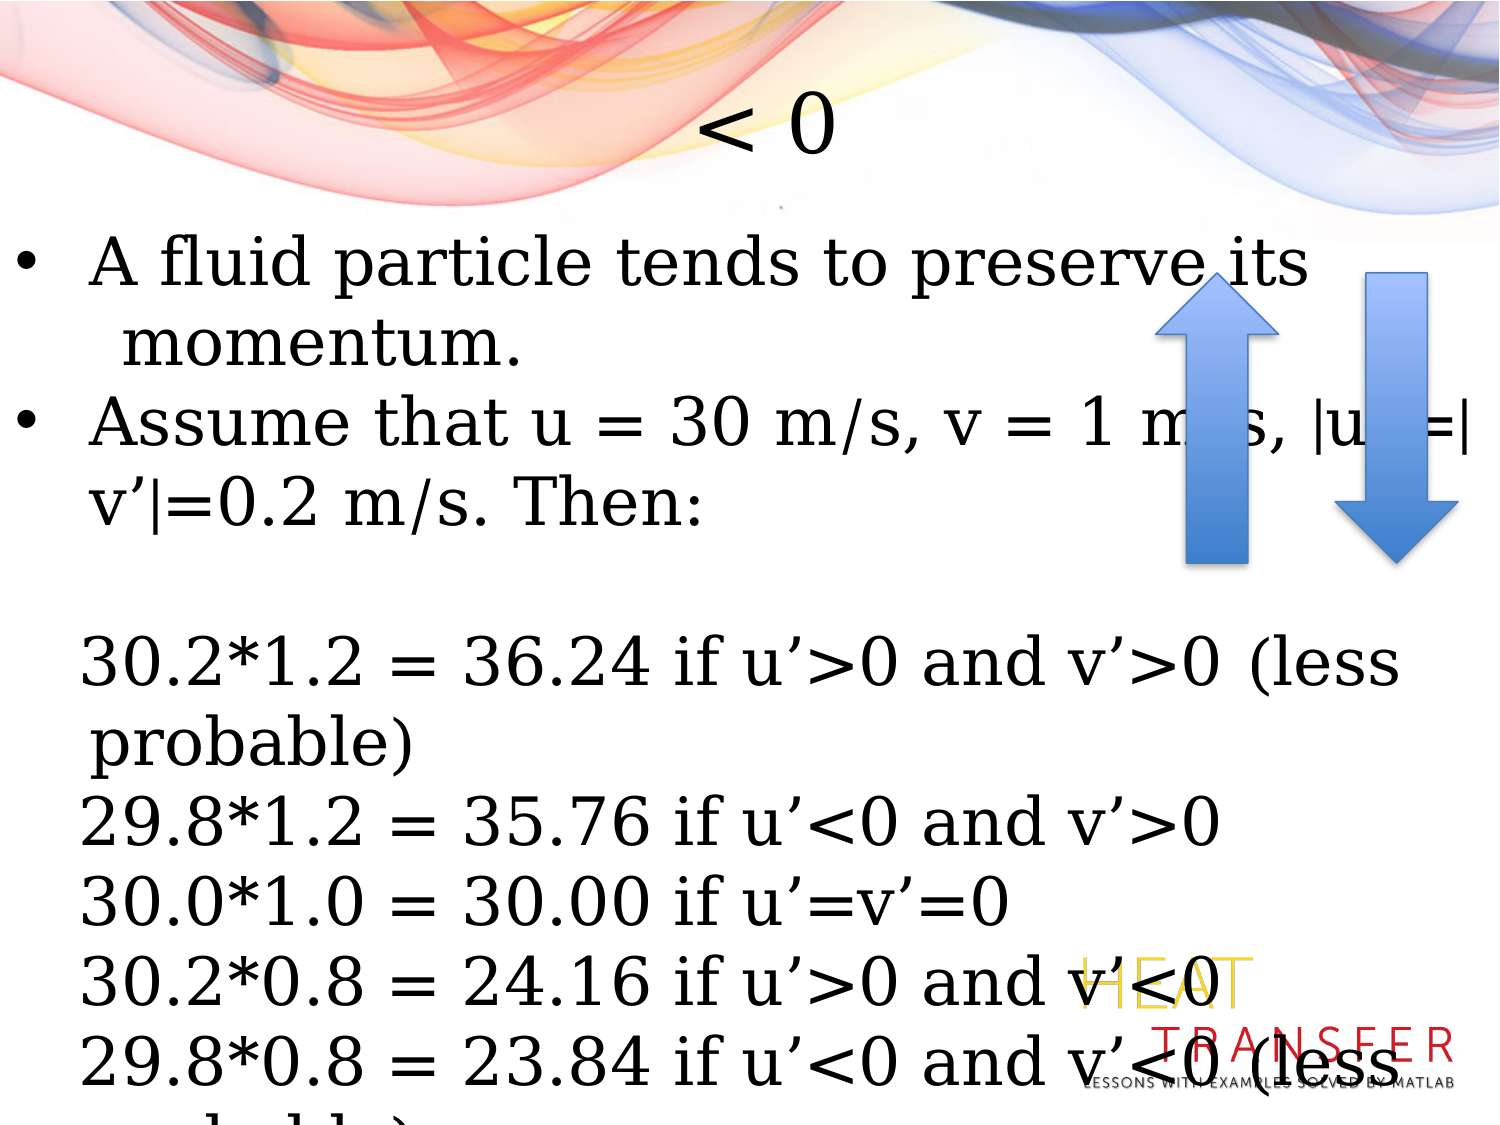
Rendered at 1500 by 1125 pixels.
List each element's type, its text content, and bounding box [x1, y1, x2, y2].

text_box A fluid particle tends to preserve its momentum. Assume that u = 30 m/s, v = 1 m/s, |u’|=|v’|=0.2 m/s. Then: 30.2*1.2 = 36.24 if u’>0 and v’>0 (less probable) 29.8*1.2 = 35.76 if u’<0 and v’>0 30.0*1.0 = 30.00 if u’=v’=0 30.2*0.8 = 24.16 if u’>0 and v’<0 29.8*0.8 = 23.84 if u’<0 and v’<0 (less probable) [0, 211, 1500, 1125]
text_box [1334, 272, 1459, 564]
text_box [1154, 272, 1280, 564]
picture [0, 1, 1499, 211]
